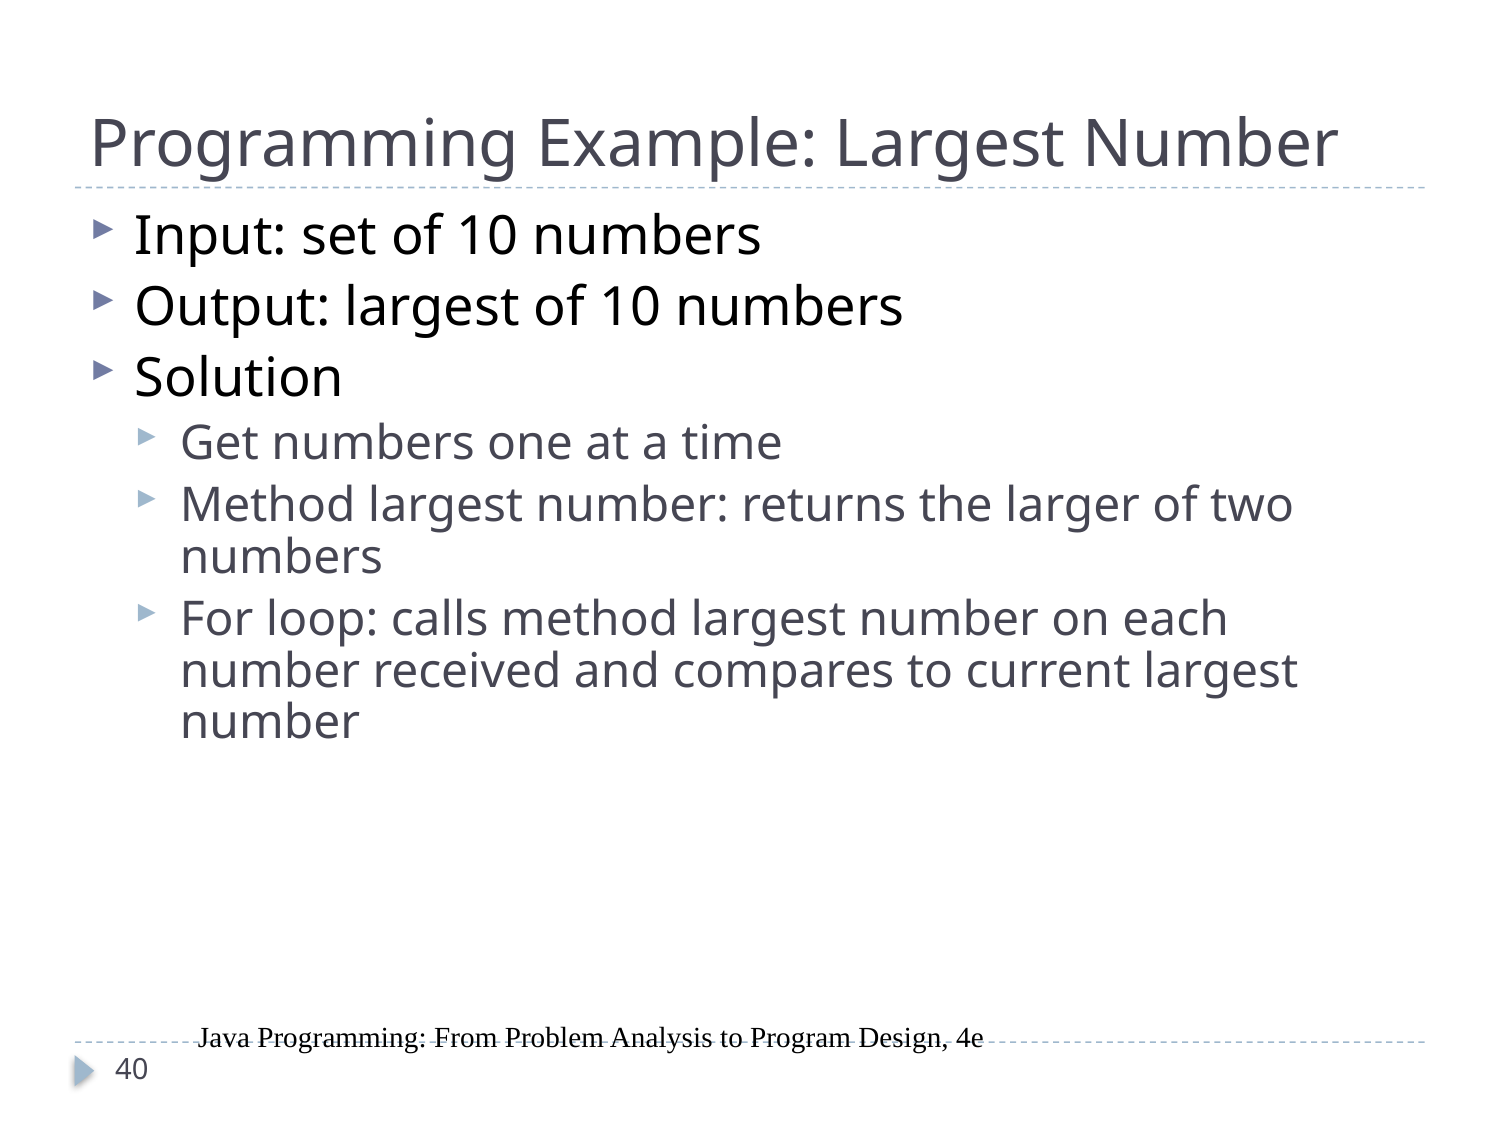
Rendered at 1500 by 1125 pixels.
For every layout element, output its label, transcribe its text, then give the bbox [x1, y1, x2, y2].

slide_number 40 [100, 1042, 426, 1103]
text_box Java Programming: From Problem Analysis to Program Design, 4e [183, 1011, 1059, 1087]
title Programming Example: Largest Number [75, 24, 1425, 188]
list Input: set of 10 numbers Output: largest of 10 numbers Solution Get numbers one at a time Method largest number: returns the larger of two numbers For loop: calls method largest number on each number received and compares to current largest number [75, 200, 1425, 1010]
